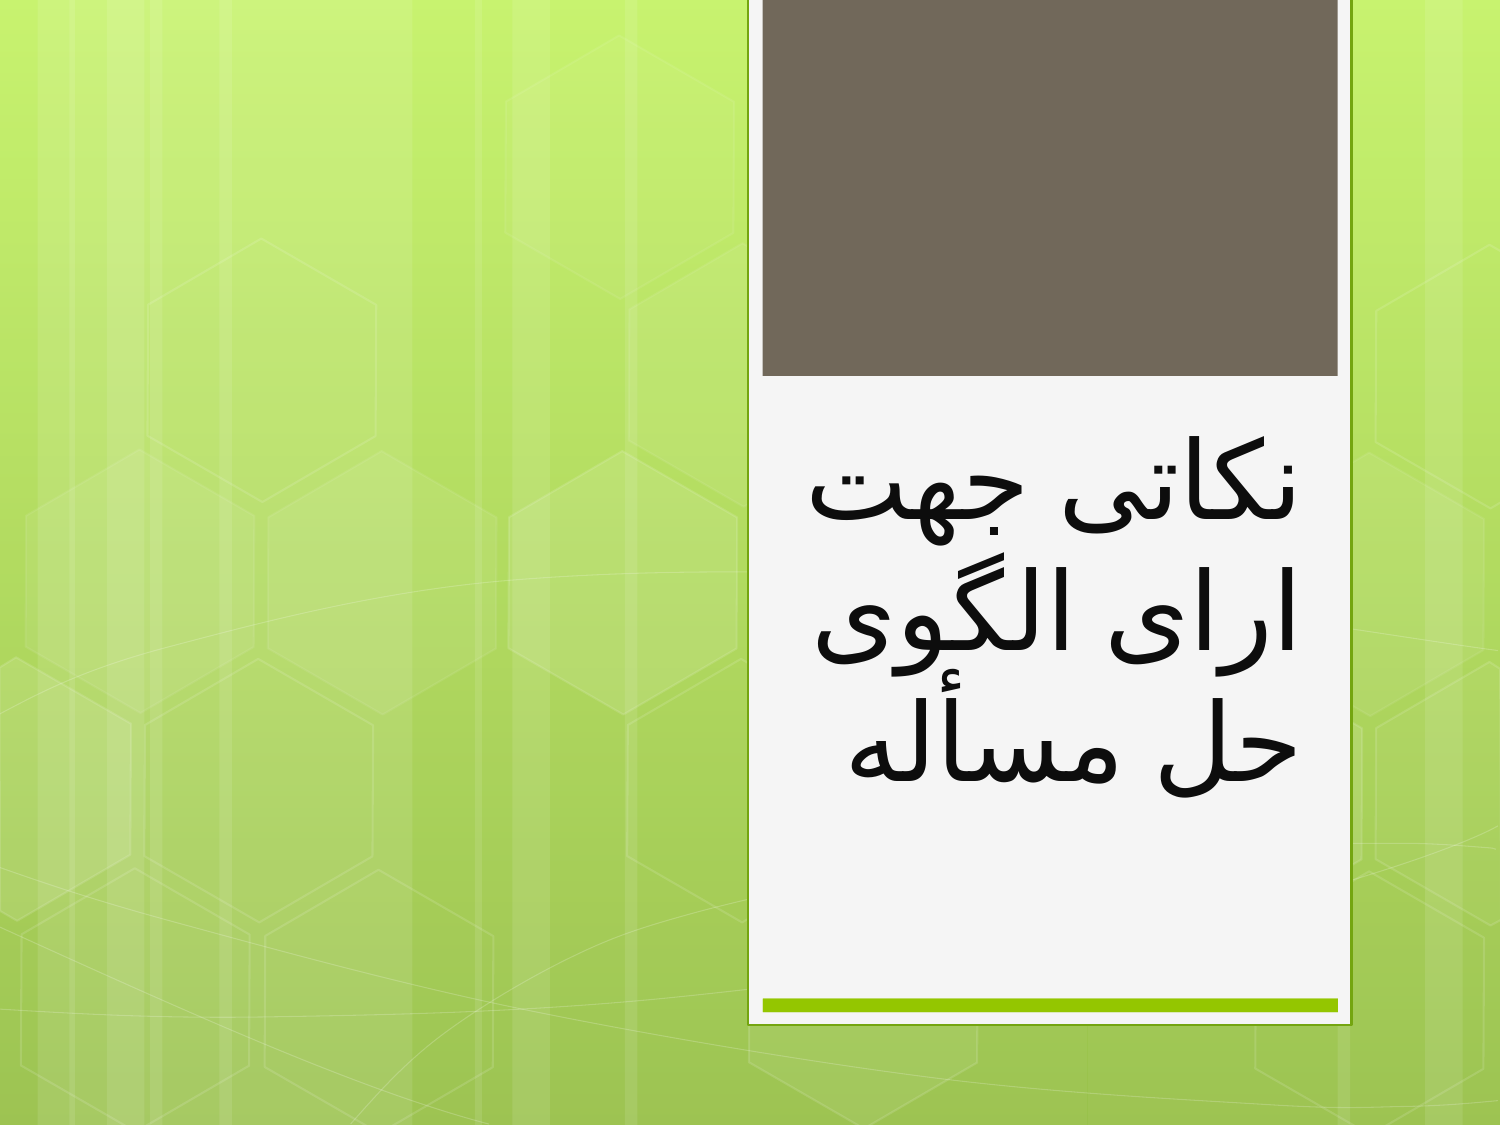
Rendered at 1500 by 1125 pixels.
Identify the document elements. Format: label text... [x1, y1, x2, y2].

title نکاتی جهت ارای الگوی حل مسأله [774, 287, 1319, 811]
